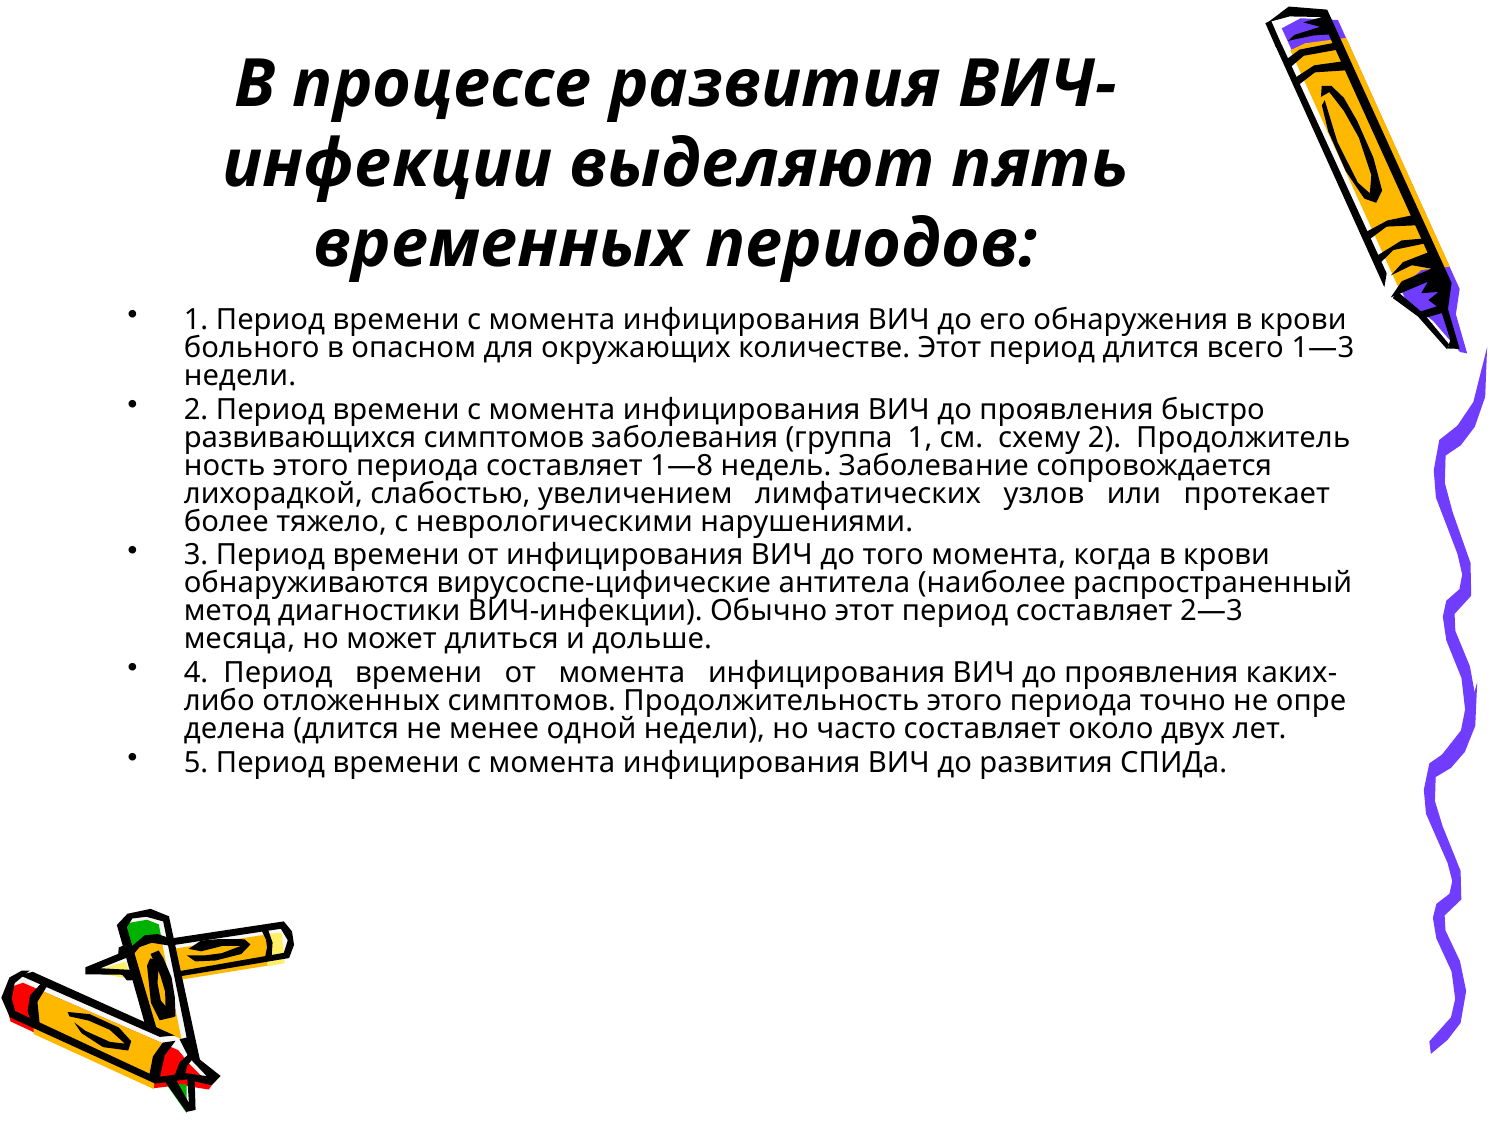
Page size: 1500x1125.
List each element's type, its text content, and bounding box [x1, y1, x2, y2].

title В процессе развития ВИЧ-инфекции выделяют пять временных периодов: [112, 24, 1240, 288]
list 1. Период времени с момента инфицирования ВИЧ до его обнаружения в крови больного в опасном для окружающих количестве. Этот период длится всего 1—3 недели. 2. Период времени с момента инфицирования ВИЧ до проявления быстро развивающихся симптомов за­болевания (группа 1, см. схему 2). Продолжитель­ность этого периода составляет 1—8 недель. Заболева­ние сопровождается лихорадкой, слабостью, увеличе­нием лимфатических узлов или протекает более тяжело, с неврологическими нарушениями. 3. Период времени от инфицирования ВИЧ до того момента, когда в крови обнаруживаются вирусоспе-цифические антитела (наиболее распространенный метод диагностики ВИЧ-инфекции). Обычно этот пе­риод составляет 2—3 месяца, но может длиться и дольше. 4. Период времени от момента инфицирования ВИЧ до проявления каких-либо отложенных симпто­мов. Продолжительность этого периода точно не опре­делена (длится не менее одной недели), но часто со­ставляет около двух лет. 5. Период времени с момента инфицирования ВИЧ до развития СПИДа. [112, 299, 1376, 901]
